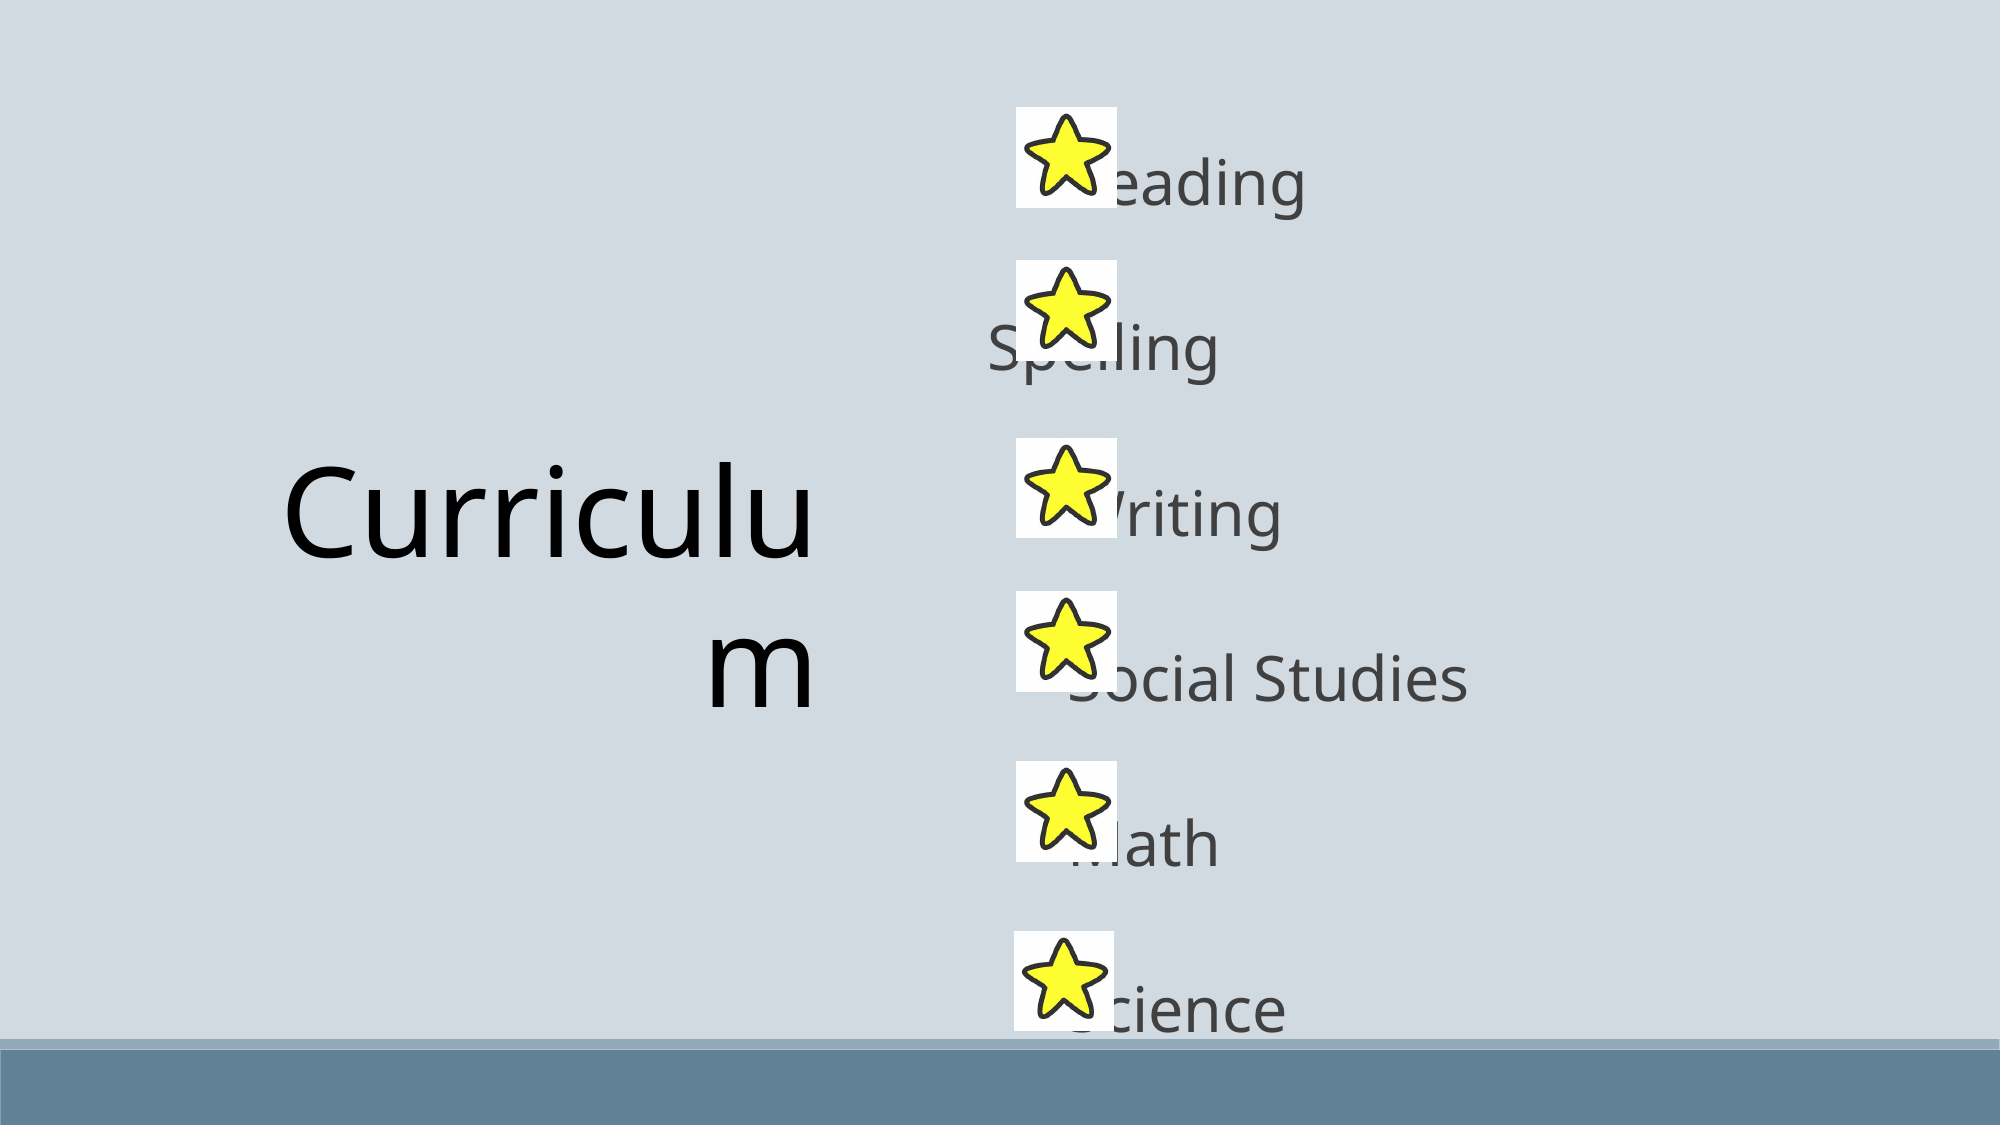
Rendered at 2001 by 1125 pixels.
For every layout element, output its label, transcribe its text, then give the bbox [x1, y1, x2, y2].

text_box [1016, 107, 1118, 539]
text_box Curriculum [207, 424, 835, 740]
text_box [1013, 591, 1118, 1032]
list Reading Spelling Writing Social Studies Math Science [973, 19, 1613, 1057]
